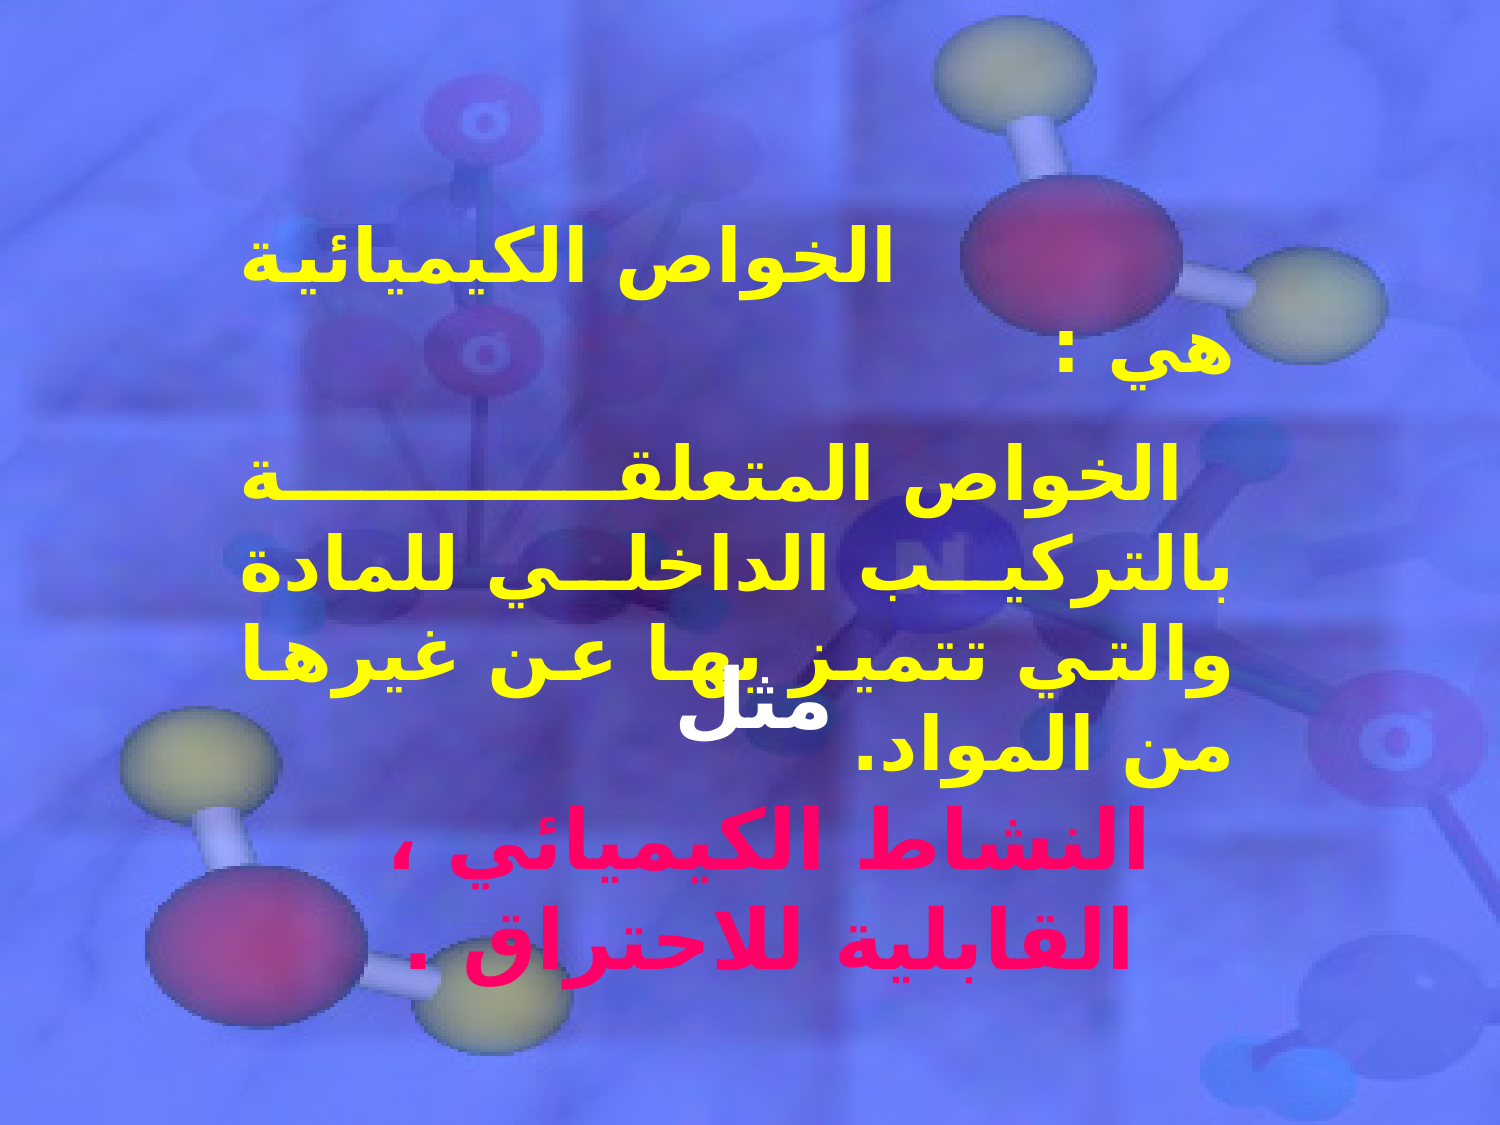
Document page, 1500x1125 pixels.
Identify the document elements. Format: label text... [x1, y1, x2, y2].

text_box مثل النشاط الكيميائي ، القابلية للاحتراق . [225, 637, 1313, 994]
picture [0, 0, 1500, 1125]
text_box الخواص الكيميائية هي : الخواص المتعلقة بالتركيب الداخلي للمادة والتي تتميز بها عن غيرها من المواد. [225, 200, 1250, 637]
